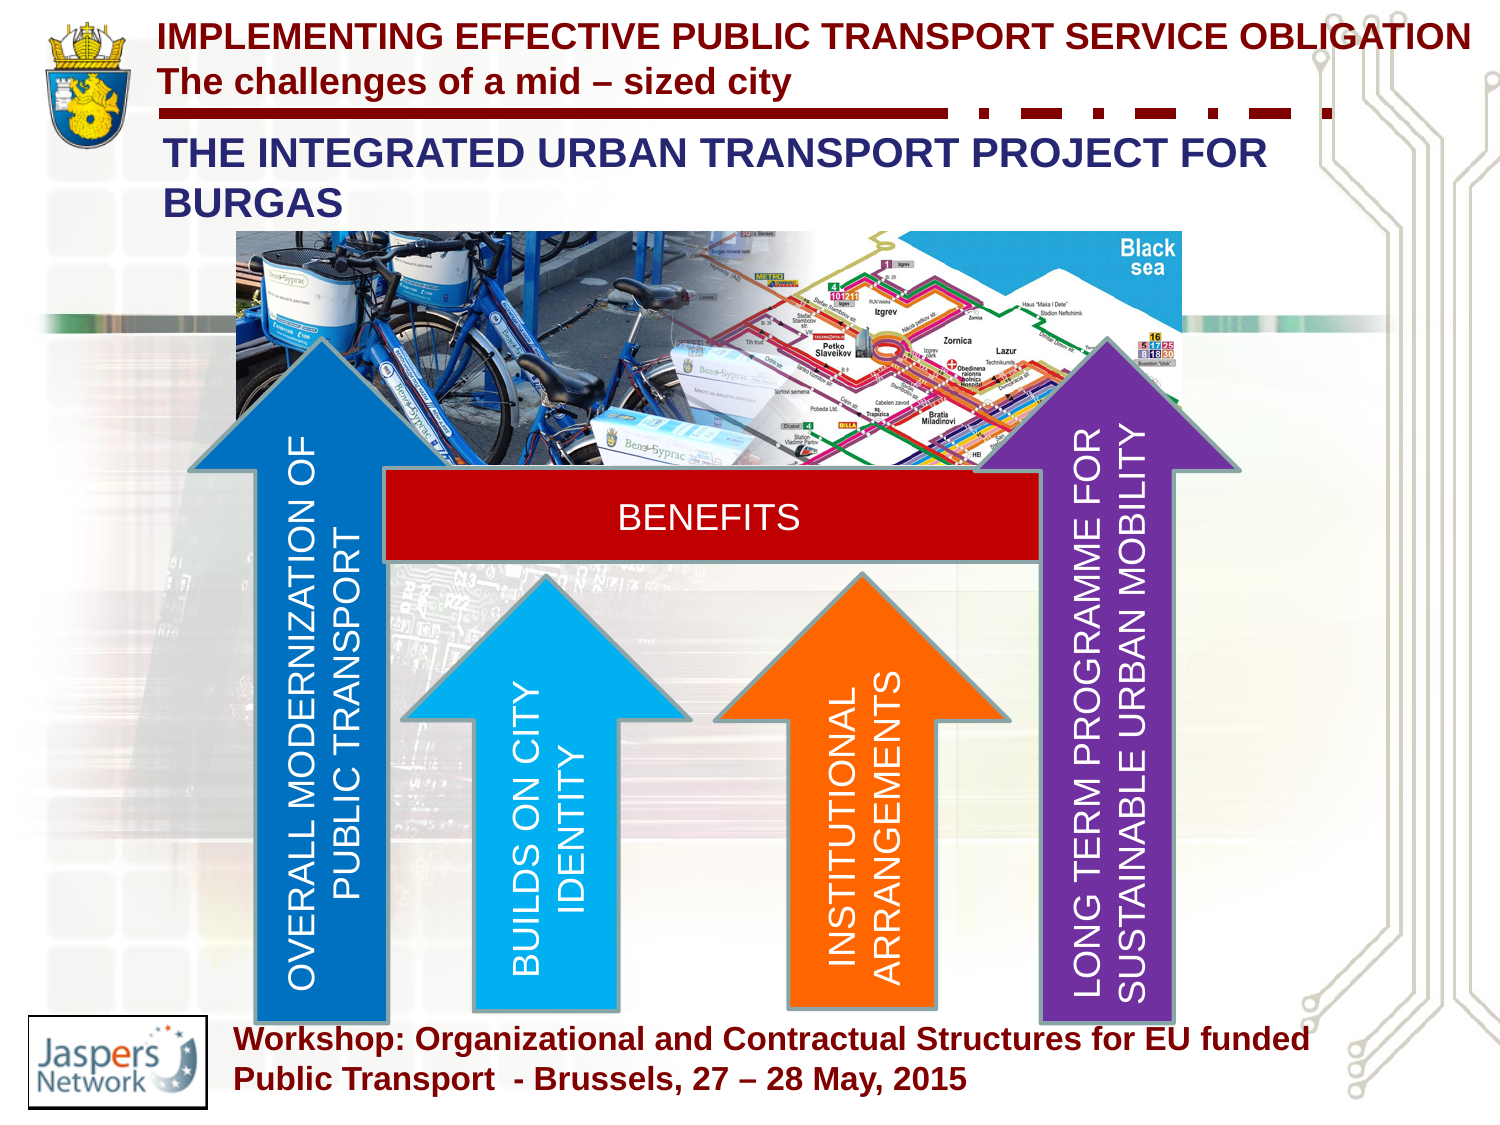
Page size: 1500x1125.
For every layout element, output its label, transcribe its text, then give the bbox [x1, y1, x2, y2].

text_box LONG TERM PROGRAMME FOR SUSTAINABLE URBAN MOBILITY [974, 412, 1243, 1008]
text_box BUILDS ON CITY IDENTITY [399, 573, 693, 1008]
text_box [41, 0, 1500, 160]
text_box BENEFITS [382, 473, 1038, 564]
text_box OVERALL MODERNIZATION OF PUBLIC TRANSPORT [187, 426, 391, 1008]
text_box THE INTEGRATED URBAN TRANSPORT PROJECT FOR BURGAS [147, 169, 1468, 232]
text_box INSTITUTIONAL ARRANGEMENTS [712, 571, 1012, 1008]
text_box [29, 1009, 1389, 1109]
picture [0, 0, 1500, 1125]
